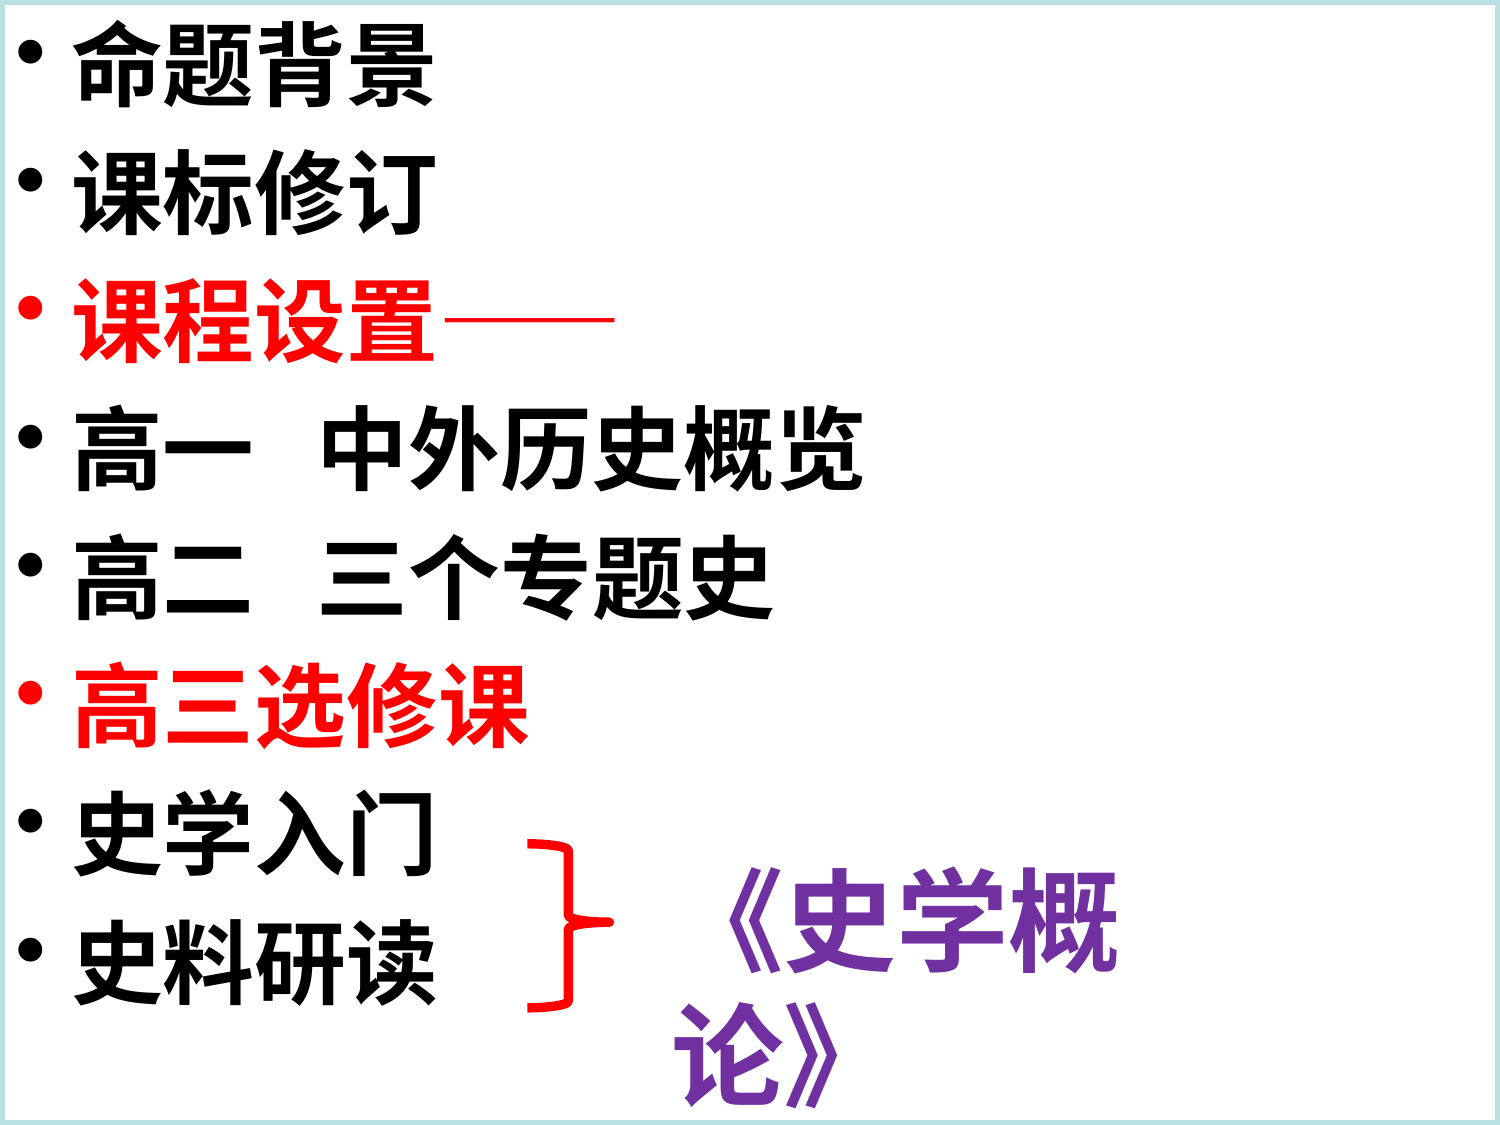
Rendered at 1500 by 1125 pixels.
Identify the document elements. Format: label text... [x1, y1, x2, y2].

text_box 《史学概论》 [656, 843, 1301, 1125]
list 命题背景 课标修订 课程设置—— 高一 中外历史概览 高二 三个专题史 高三选修课 史学入门 史料研读 [0, 0, 1500, 1125]
text_box [527, 843, 611, 1009]
